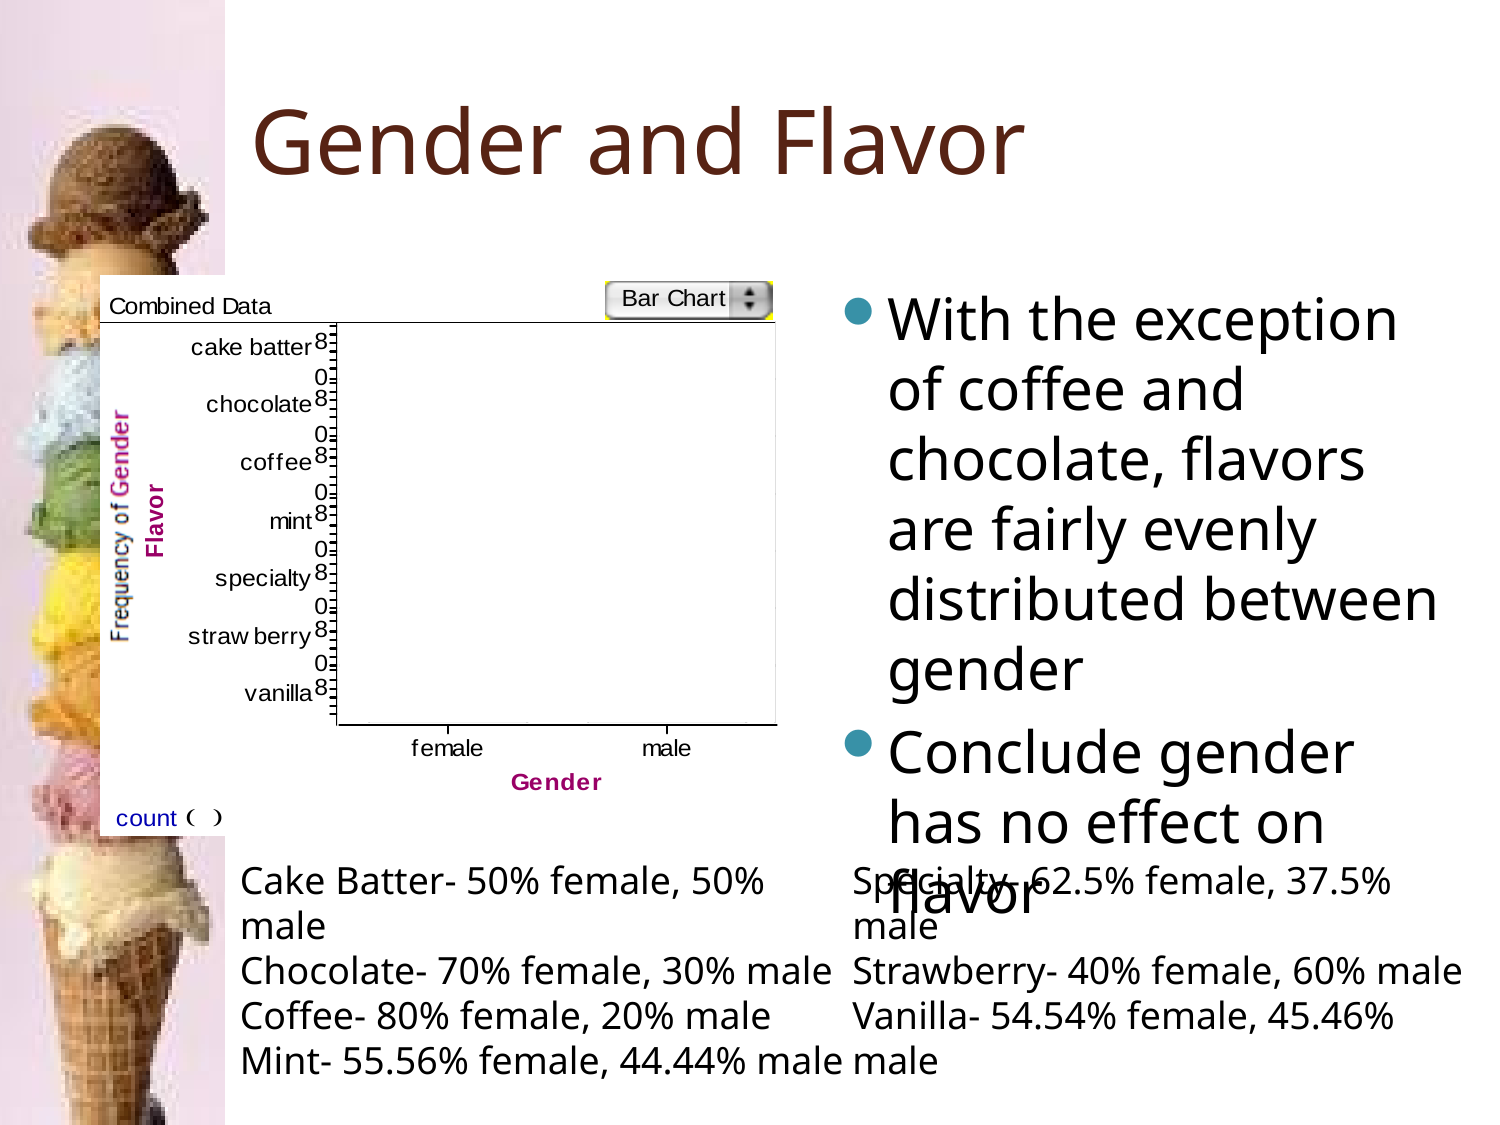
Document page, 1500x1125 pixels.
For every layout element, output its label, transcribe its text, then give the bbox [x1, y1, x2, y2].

title Gender and Flavor [235, 45, 1466, 233]
text_box Cake Batter- 50% female, 50% male Chocolate- 70% female, 30% male Coffee- 80% female, 20% male Mint- 55.56% female, 44.44% male [233, 849, 837, 1090]
picture [0, 0, 778, 1125]
list With the exception of coffee and chocolate, flavors are fairly evenly distributed between gender Conclude gender has no effect on flavor [812, 275, 1475, 849]
text_box Specialty- 62.5% female, 37.5% male Strawberry- 40% female, 60% male Vanilla- 54.54% female, 45.46% male [837, 849, 1488, 1090]
